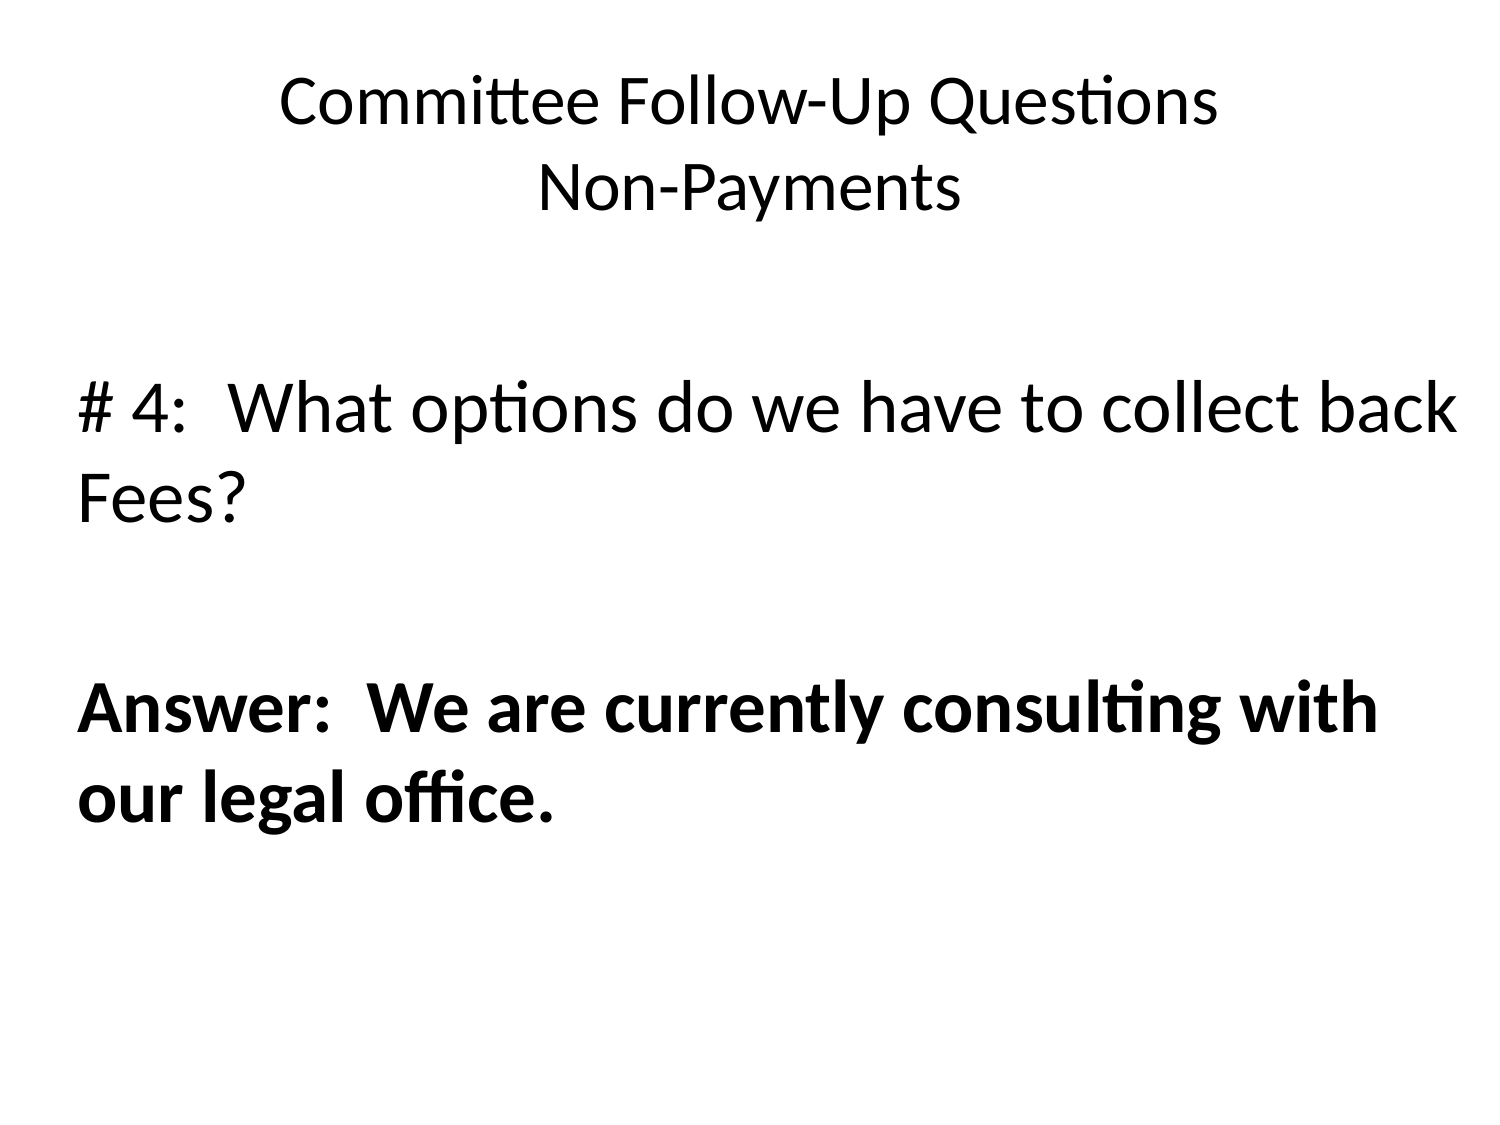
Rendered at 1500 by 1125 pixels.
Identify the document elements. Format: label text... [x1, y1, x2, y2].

title Committee Follow-Up Questions Non-Payments [75, 45, 1425, 233]
list # 4: What options do we have to collect back Fees? Answer: We are currently consulting with our legal office. [62, 350, 1475, 1093]
